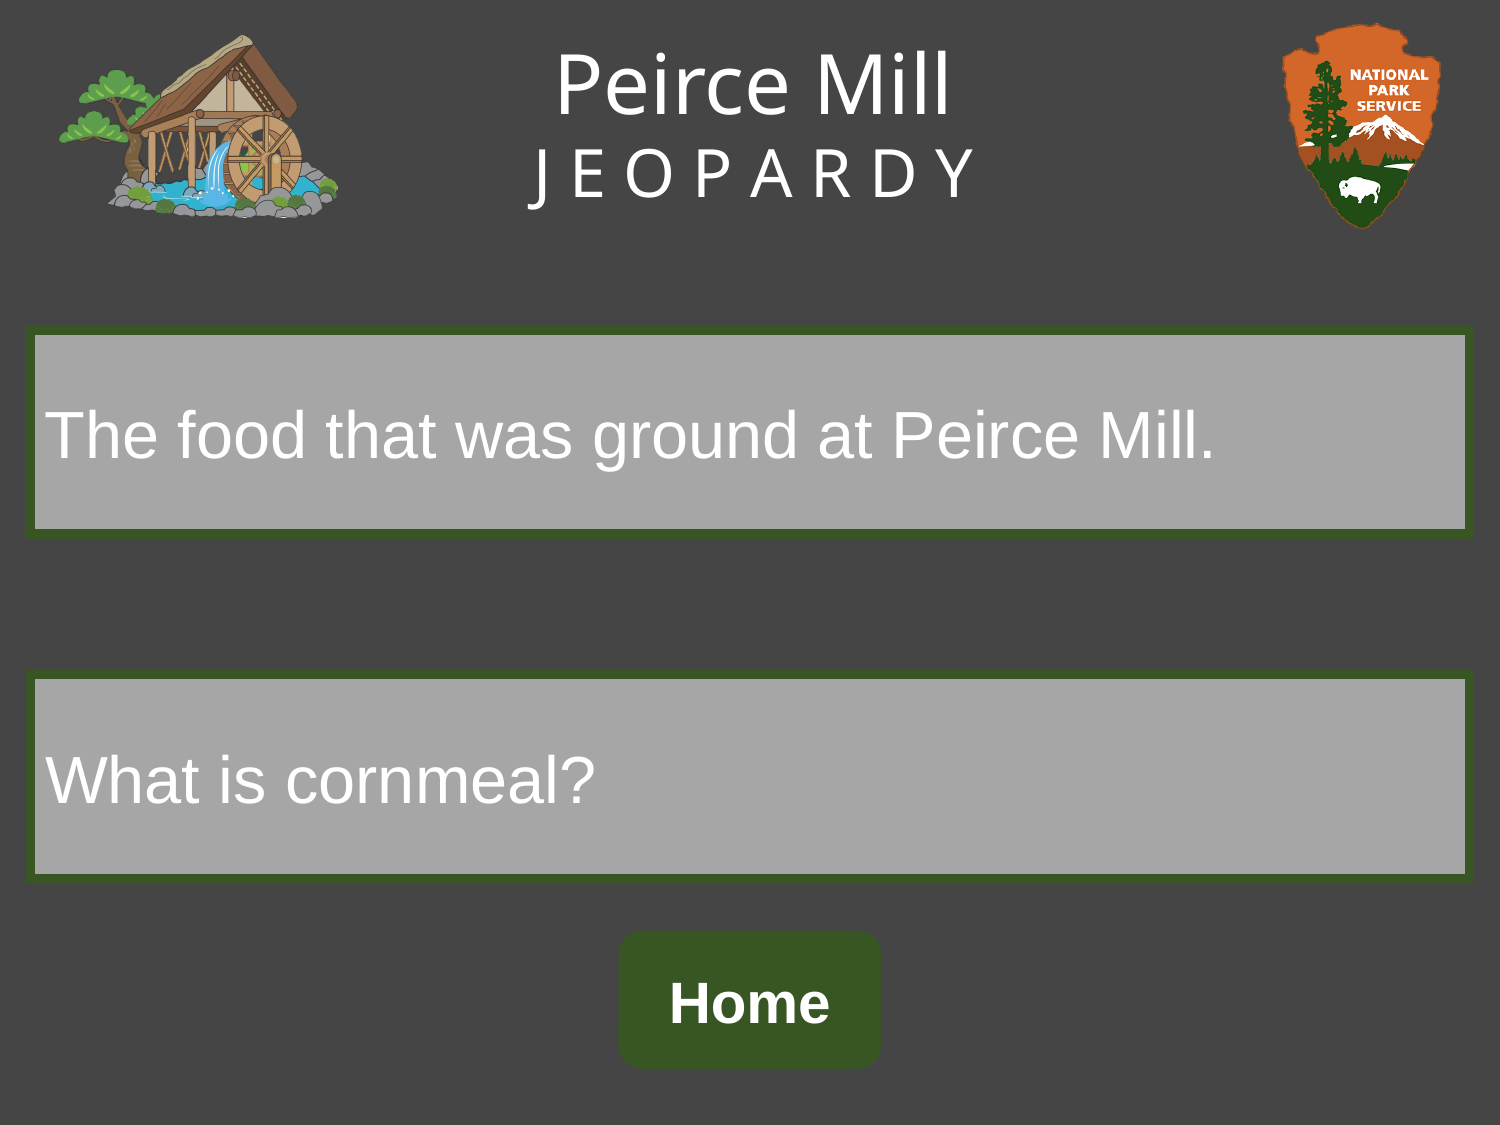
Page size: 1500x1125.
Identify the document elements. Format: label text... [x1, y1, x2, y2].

picture [58, 34, 338, 218]
picture [1282, 23, 1441, 229]
text_box What is cornmeal? [30, 674, 1470, 879]
text_box Peirce Mill J E O P A R D Y [485, 23, 1023, 219]
text_box Home [617, 929, 883, 1070]
text_box The food that was ground at Peirce Mill. [30, 329, 1470, 535]
